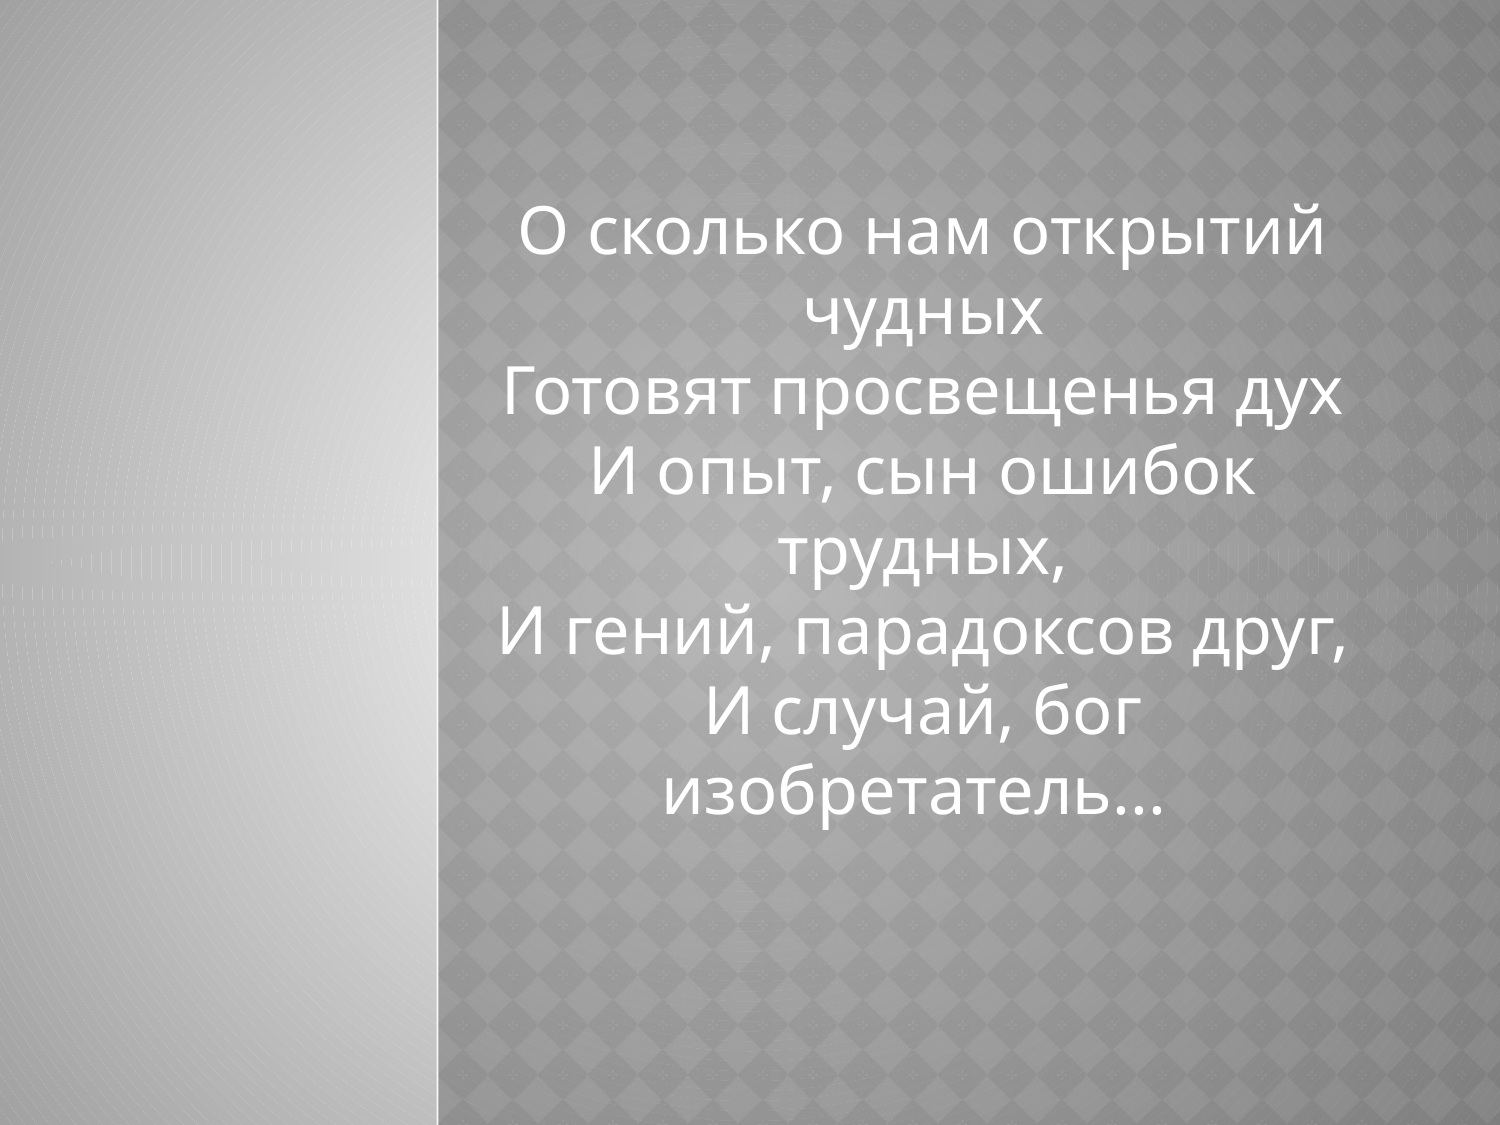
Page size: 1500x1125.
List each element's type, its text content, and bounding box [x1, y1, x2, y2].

subtitle О сколько нам открытий чудных Готовят просвещенья дух И опыт, сын ошибок трудных, И гений, парадоксов друг, И случай, бог изобретатель... [457, 187, 1390, 961]
